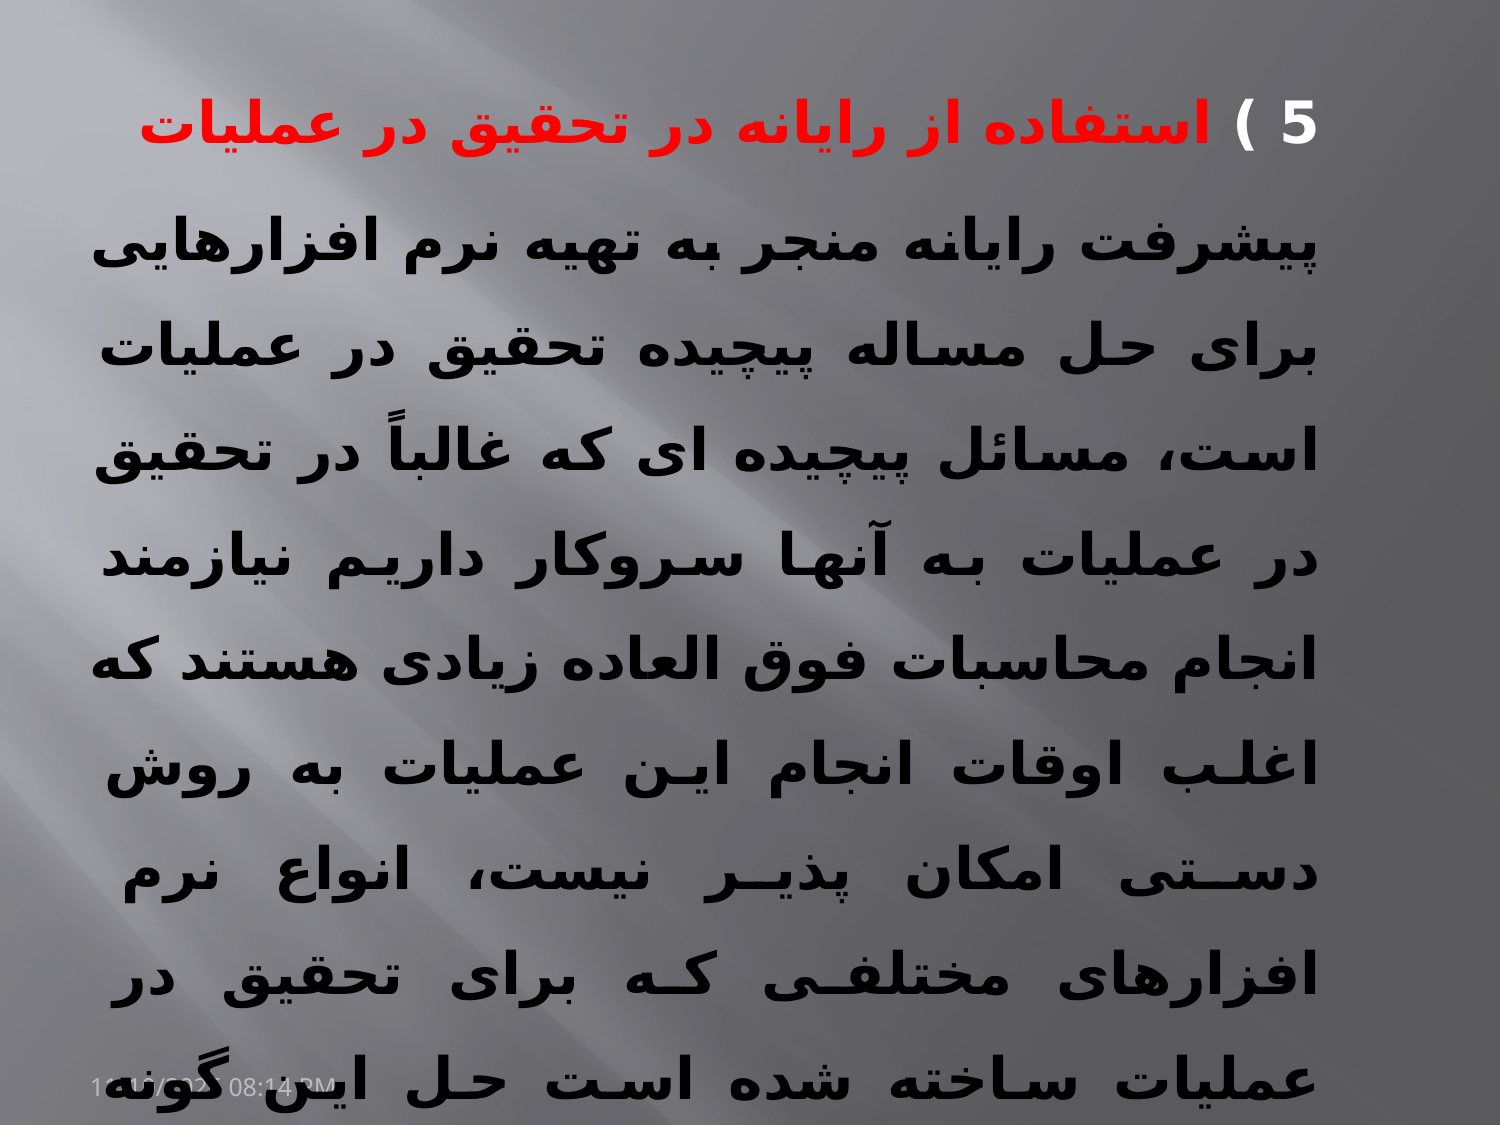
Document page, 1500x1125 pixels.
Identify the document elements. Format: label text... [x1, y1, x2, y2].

slide_number 20/مارس/1 [75, 1052, 425, 1113]
list 5 ) استفاده از رایانه در تحقیق در عملیات پیشرفت رایانه منجر به تهیه نرم افزارهایی برای حل مساله پیچیده تحقیق در عملیات است، مسائل پیچیده ای که غالباً در تحقیق در عملیات به آنها سروکار داریم نیازمند انجام محاسبات فوق العاده زیادی هستند که اغلب اوقات انجام این عملیات به روش دستی امکان پذیر نیست، انواع نرم افزارهای مختلفی که برای تحقیق در عملیات ساخته شده است حل این گونه مسائل را بسیار ساده کرده است. [75, 42, 1425, 1035]
